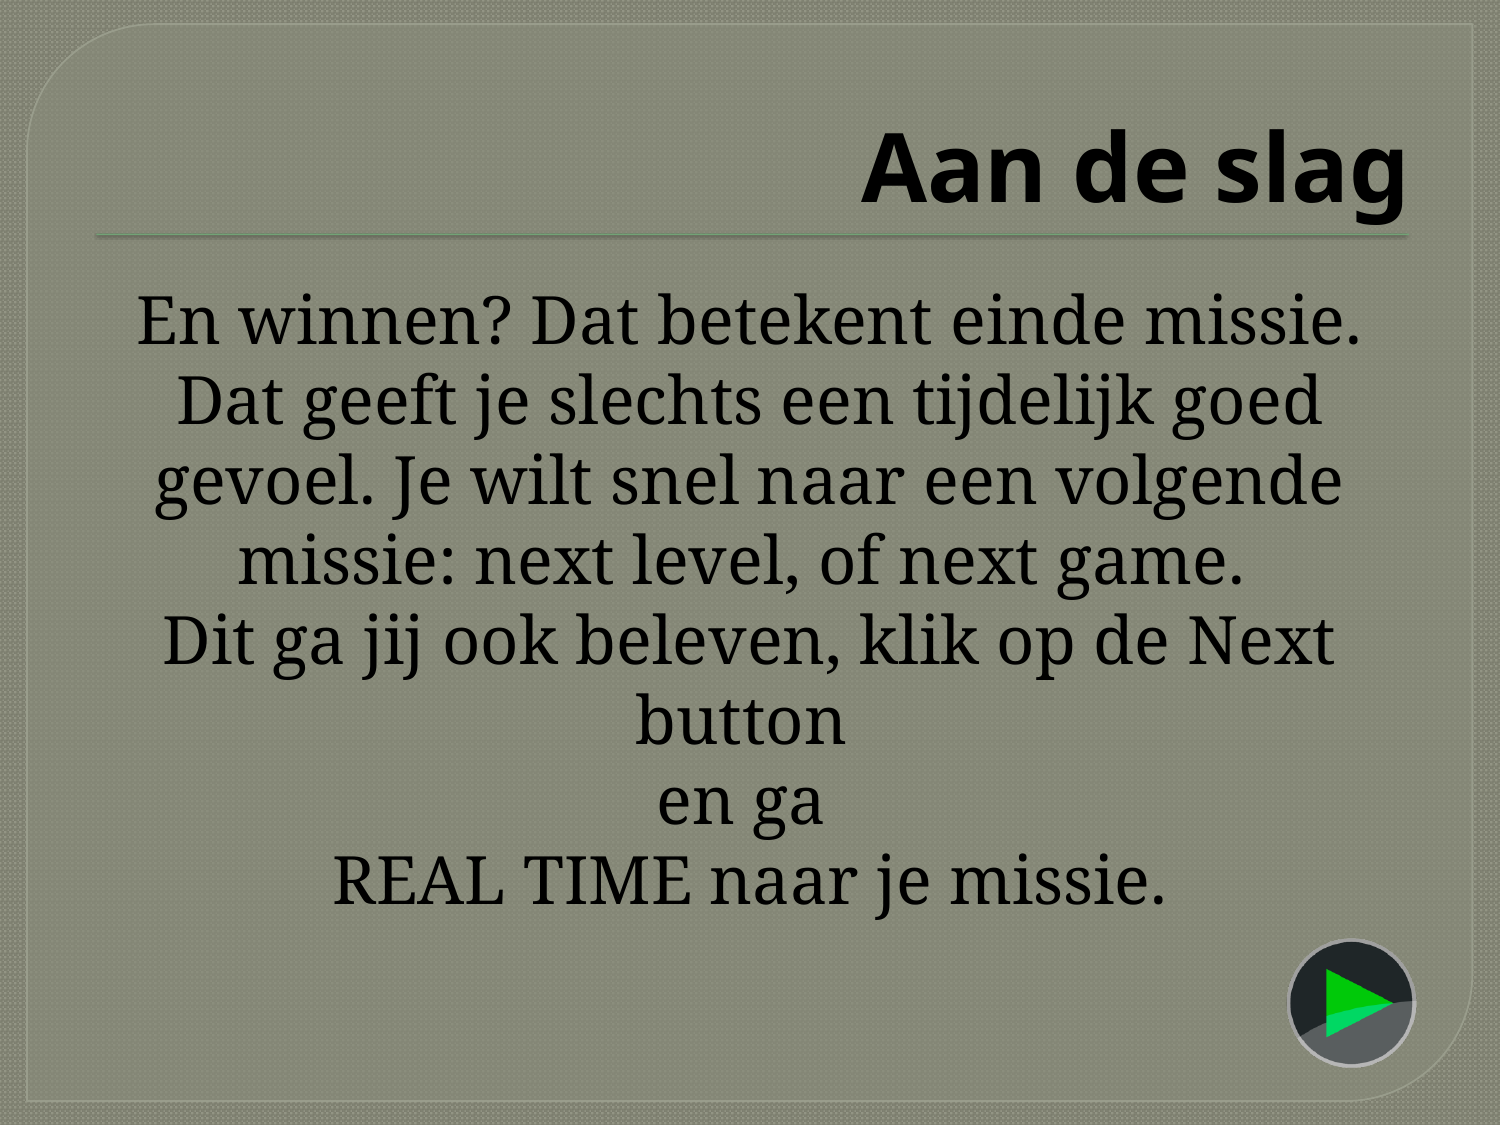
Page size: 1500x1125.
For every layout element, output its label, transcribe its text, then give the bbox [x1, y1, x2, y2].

picture [1269, 920, 1434, 1085]
title Aan de slag [75, 41, 1425, 230]
list En winnen? Dat betekent einde missie. Dat geeft je slechts een tijdelijk goed gevoel. Je wilt snel naar een volgende missie: next level, of next game. Dit ga jij ook beleven, klik op de Next button en ga REAL TIME naar je missie. [75, 270, 1425, 1013]
